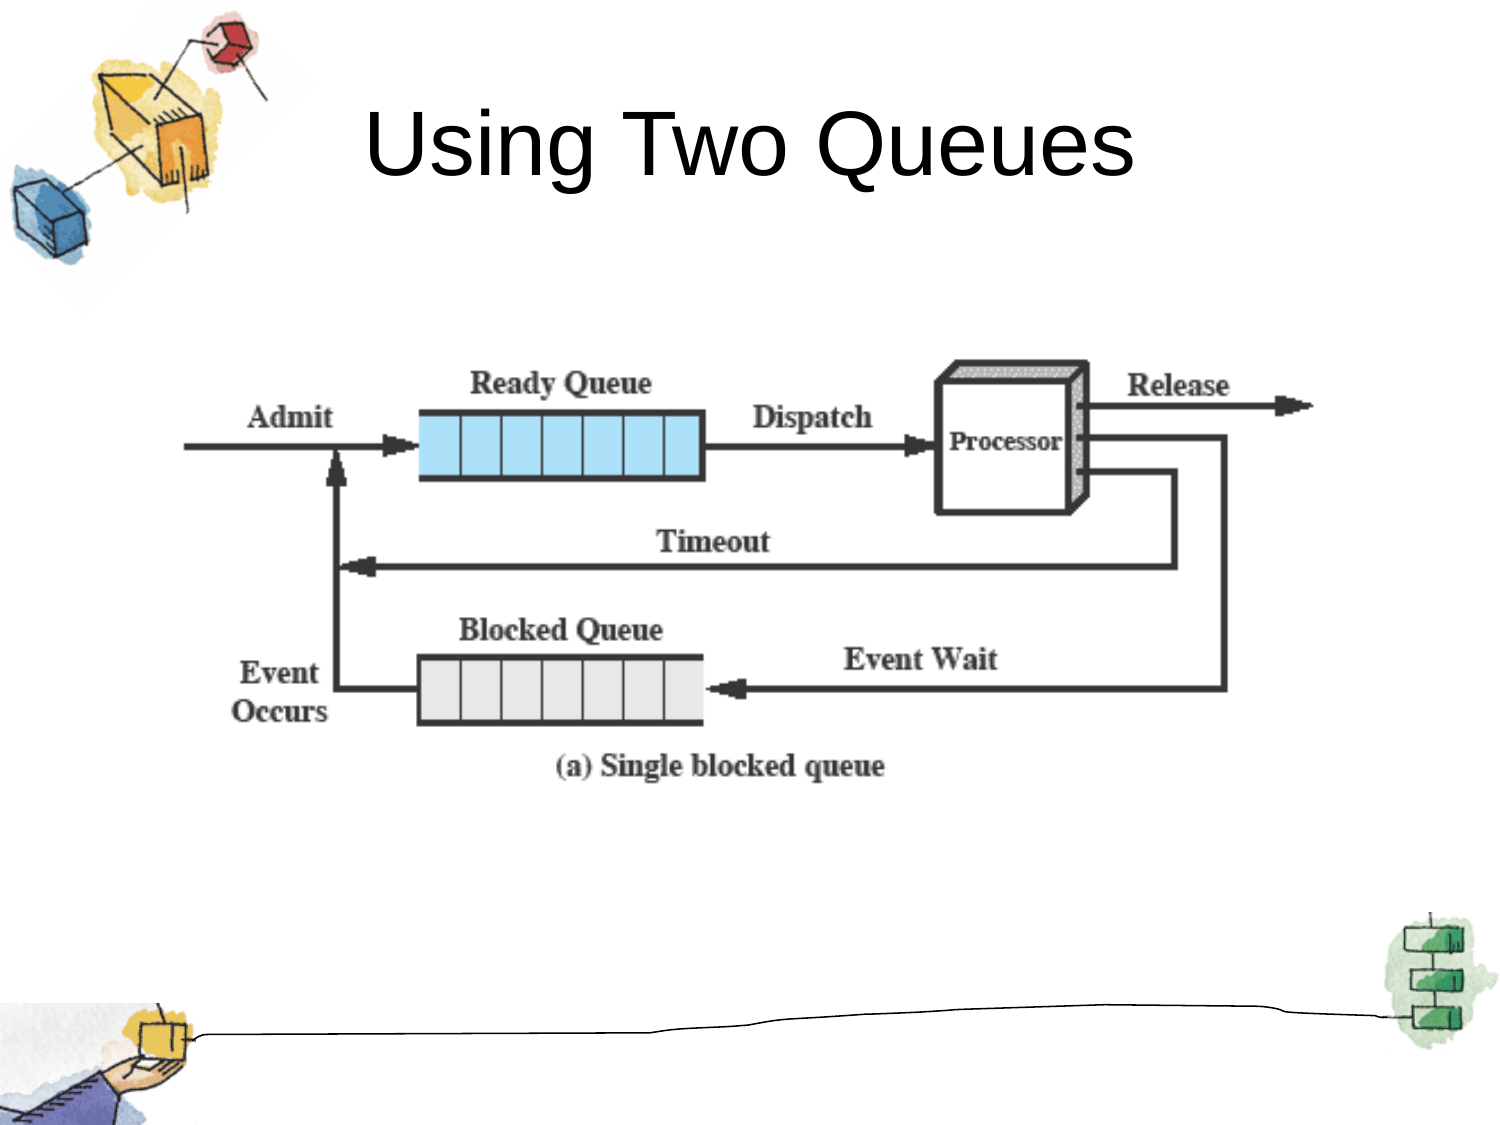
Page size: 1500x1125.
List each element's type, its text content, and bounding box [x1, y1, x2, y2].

picture [0, 1003, 196, 1125]
picture [1382, 912, 1500, 1050]
title Using Two Queues [74, 44, 1426, 233]
picture [0, 85, 167, 316]
picture [114, 0, 274, 44]
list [162, 324, 1366, 813]
